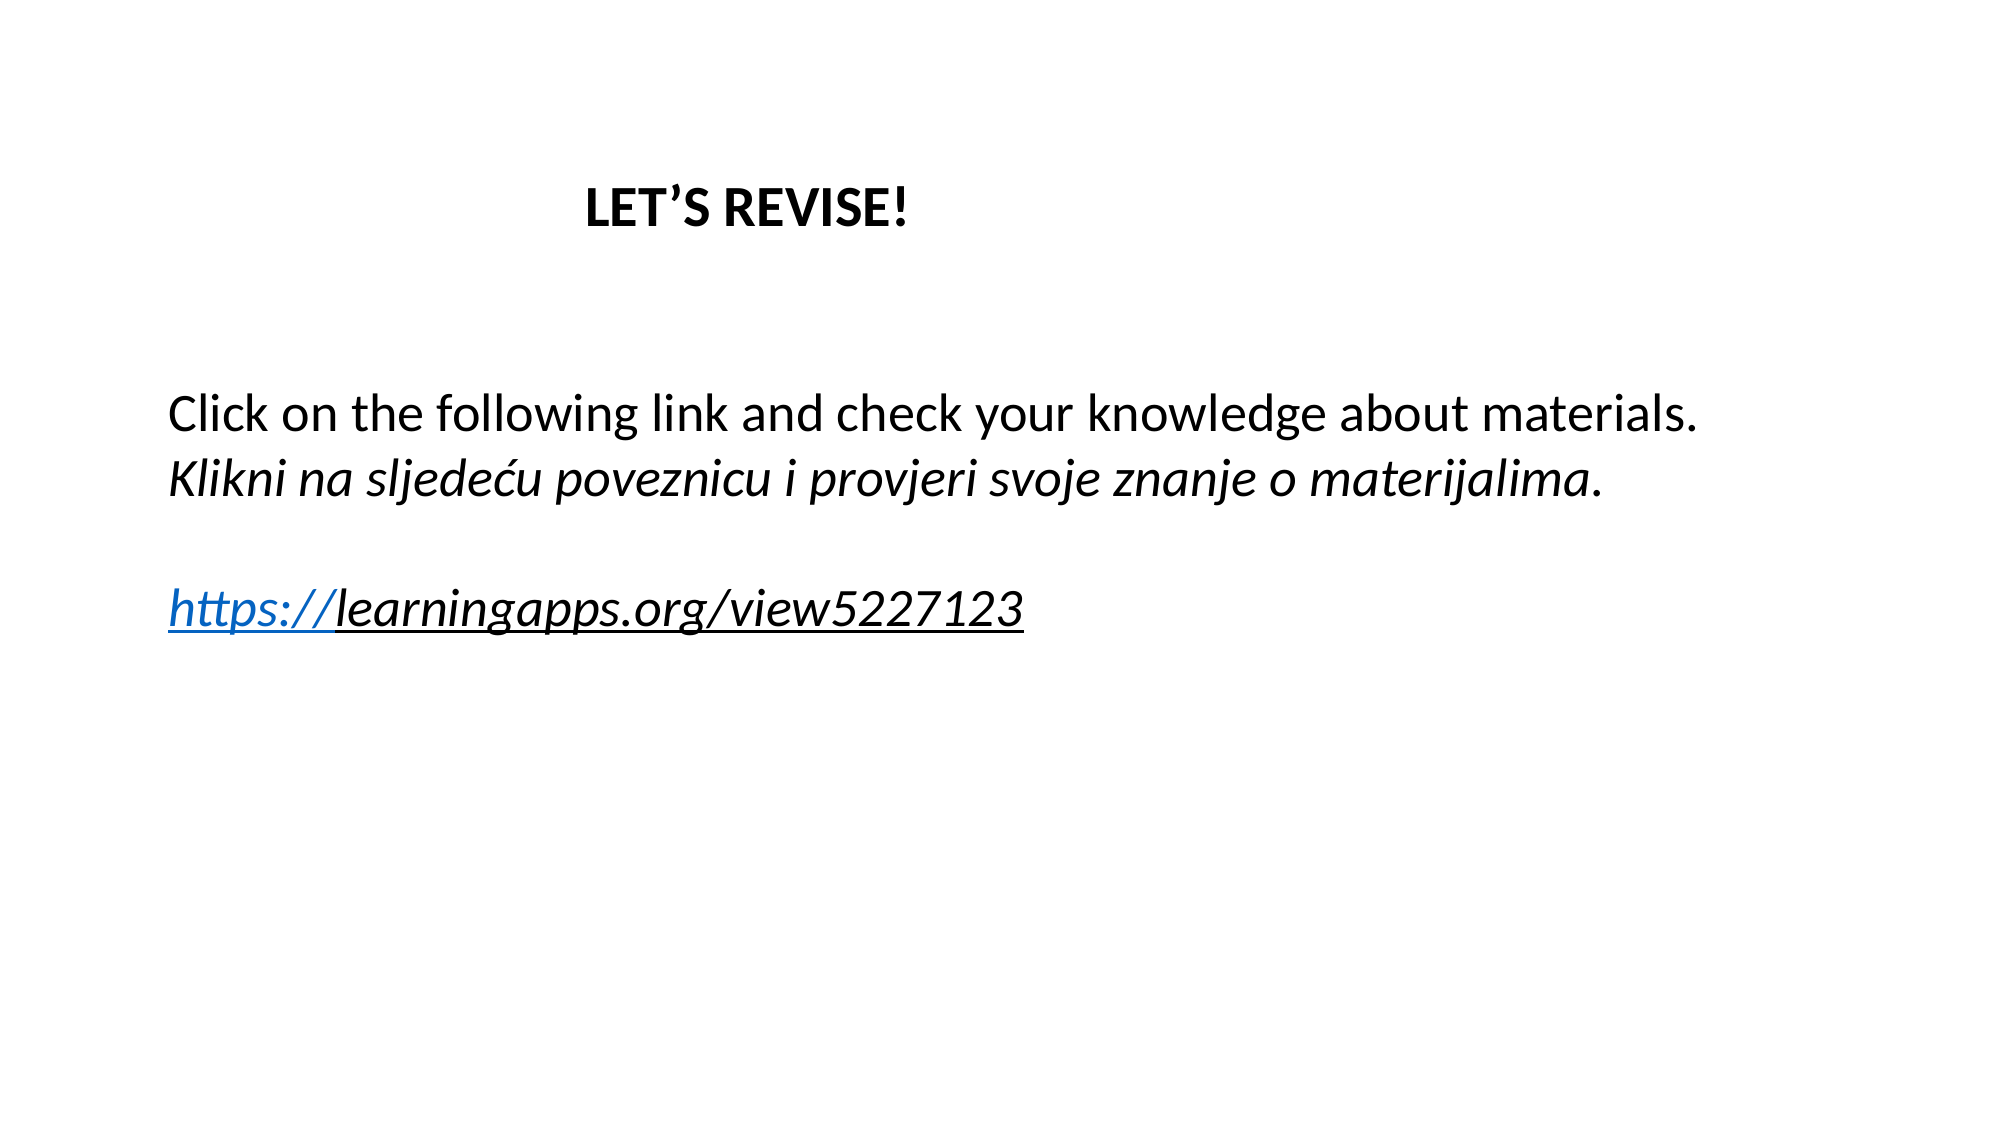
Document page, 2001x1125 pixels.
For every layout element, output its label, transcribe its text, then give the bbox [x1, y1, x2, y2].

text_box LET’S REVISE! [570, 160, 2000, 246]
text_box Click on the following link and check your knowledge about materials. Klikni na sljedeću poveznicu i provjeri svoje znanje o materijalima. https://learningapps.org/view5227123 [153, 369, 1793, 645]
